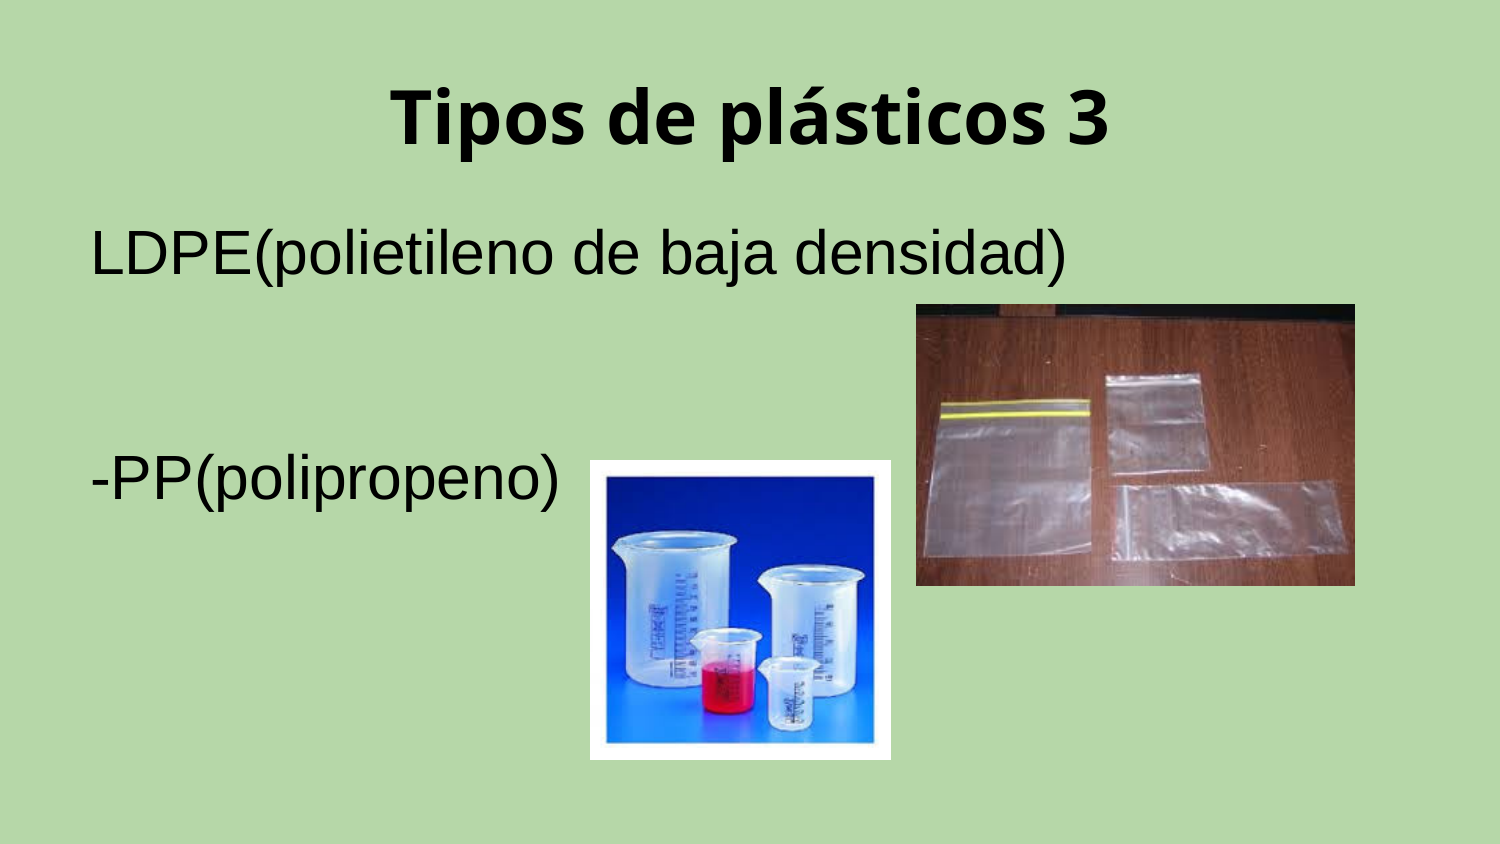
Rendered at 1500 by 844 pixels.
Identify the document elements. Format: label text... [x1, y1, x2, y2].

picture [916, 304, 1355, 587]
picture [590, 460, 891, 760]
title Tipos de plásticos 3 [75, 33, 1425, 175]
list LDPE(polietileno de baja densidad) -PP(polipropeno) [75, 196, 1425, 808]
